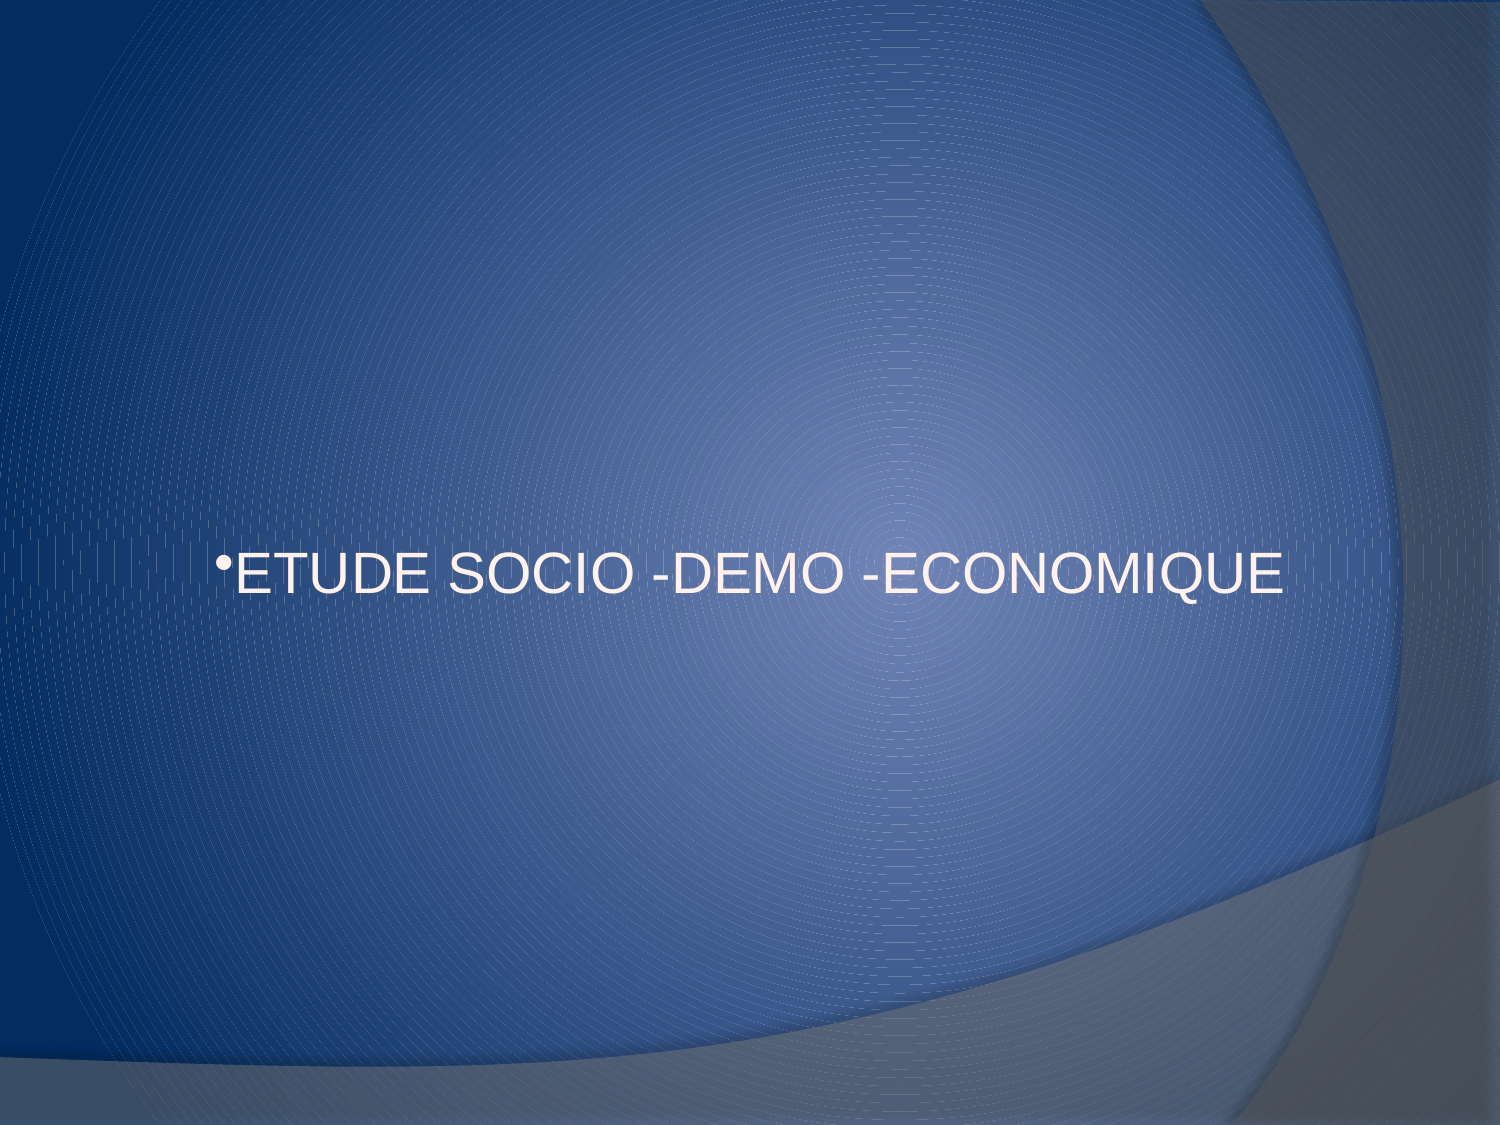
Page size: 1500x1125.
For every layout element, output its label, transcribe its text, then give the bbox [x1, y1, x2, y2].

text_box ETUDE SOCIO -DEMO -ECONOMIQUE [199, 527, 1454, 613]
